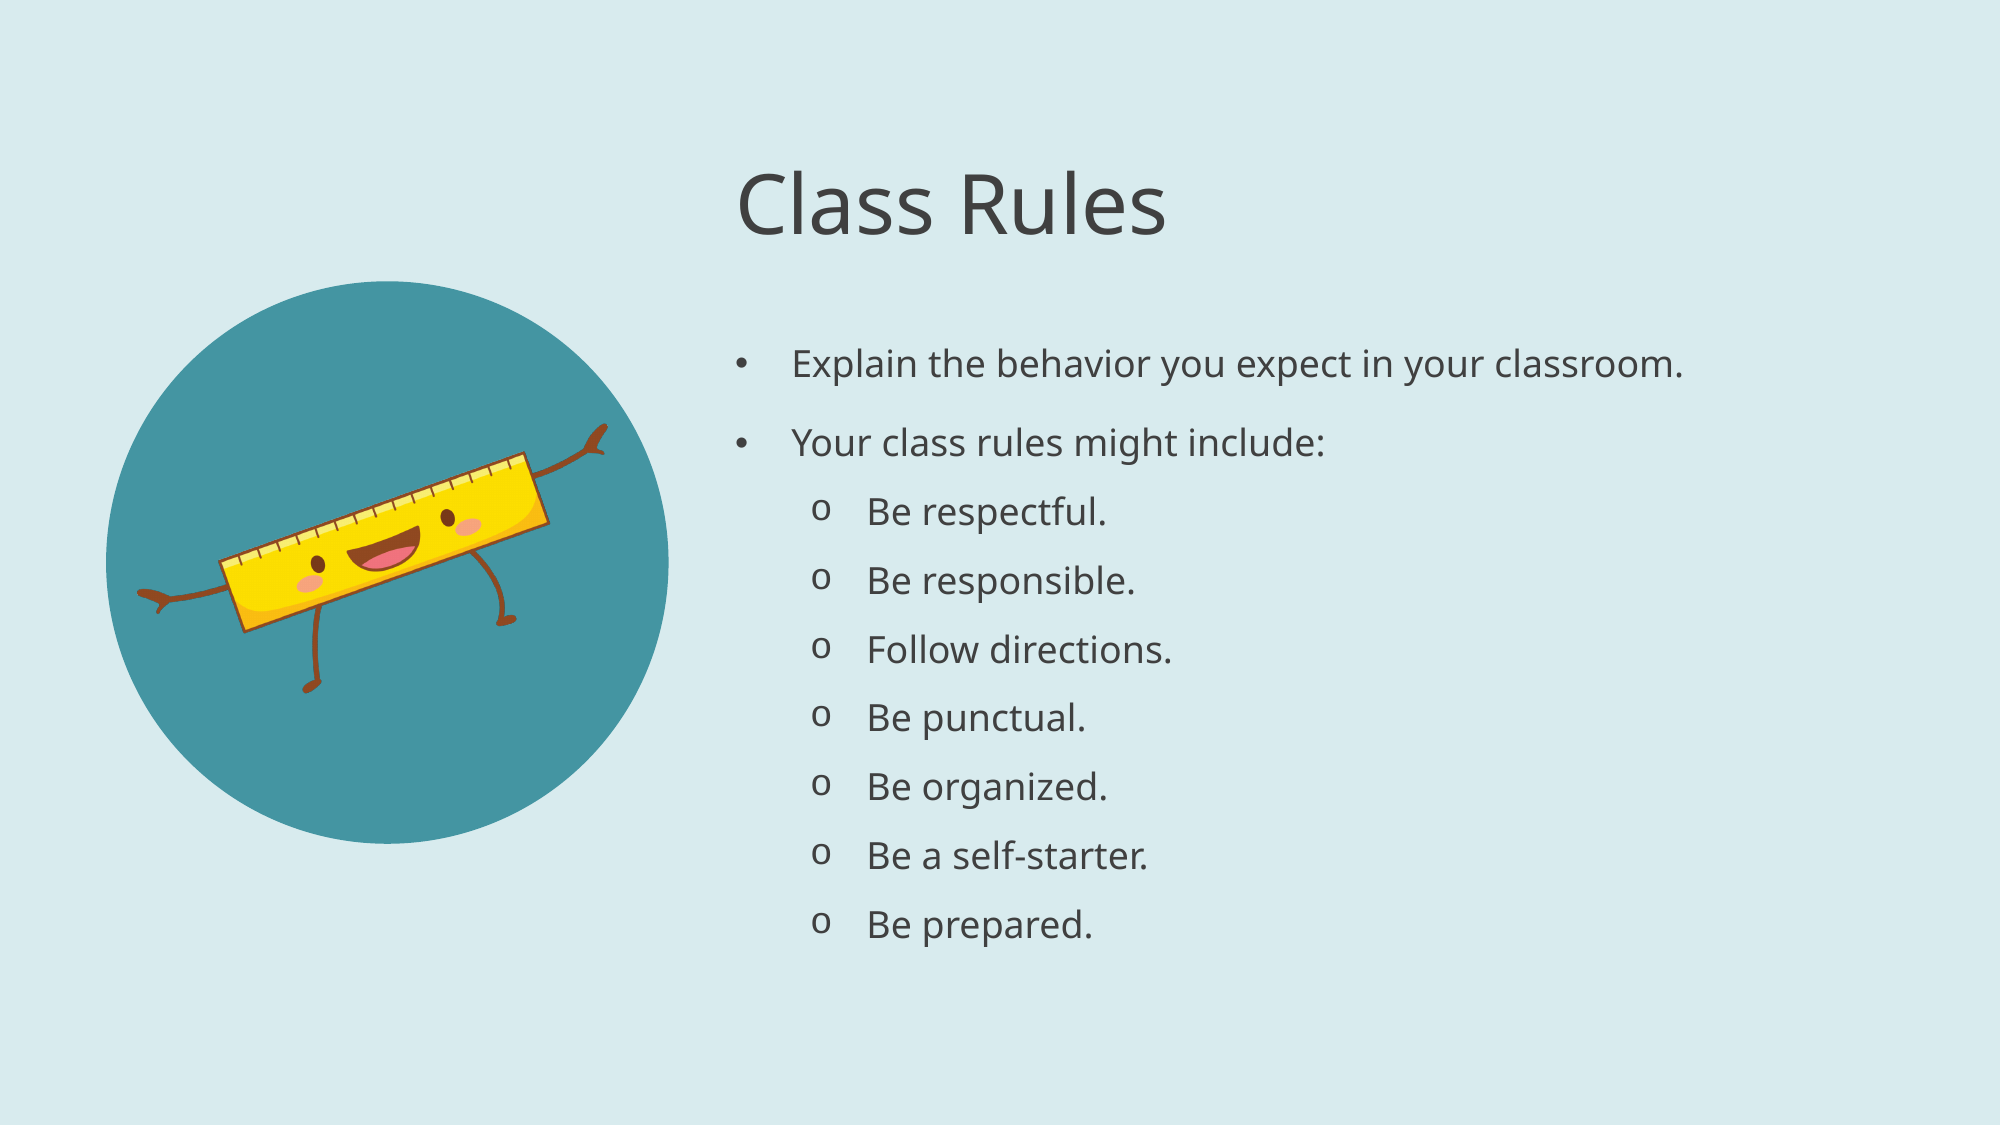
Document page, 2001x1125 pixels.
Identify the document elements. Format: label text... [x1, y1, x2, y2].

title Class Rules [720, 155, 1845, 263]
text_box [105, 280, 670, 845]
picture [136, 422, 658, 738]
list Explain the behavior you expect in your classroom. Your class rules might include: Be respectful. Be responsible. Follow directions. Be punctual. Be organized. Be a self-starter. Be prepared. [720, 319, 1845, 1014]
